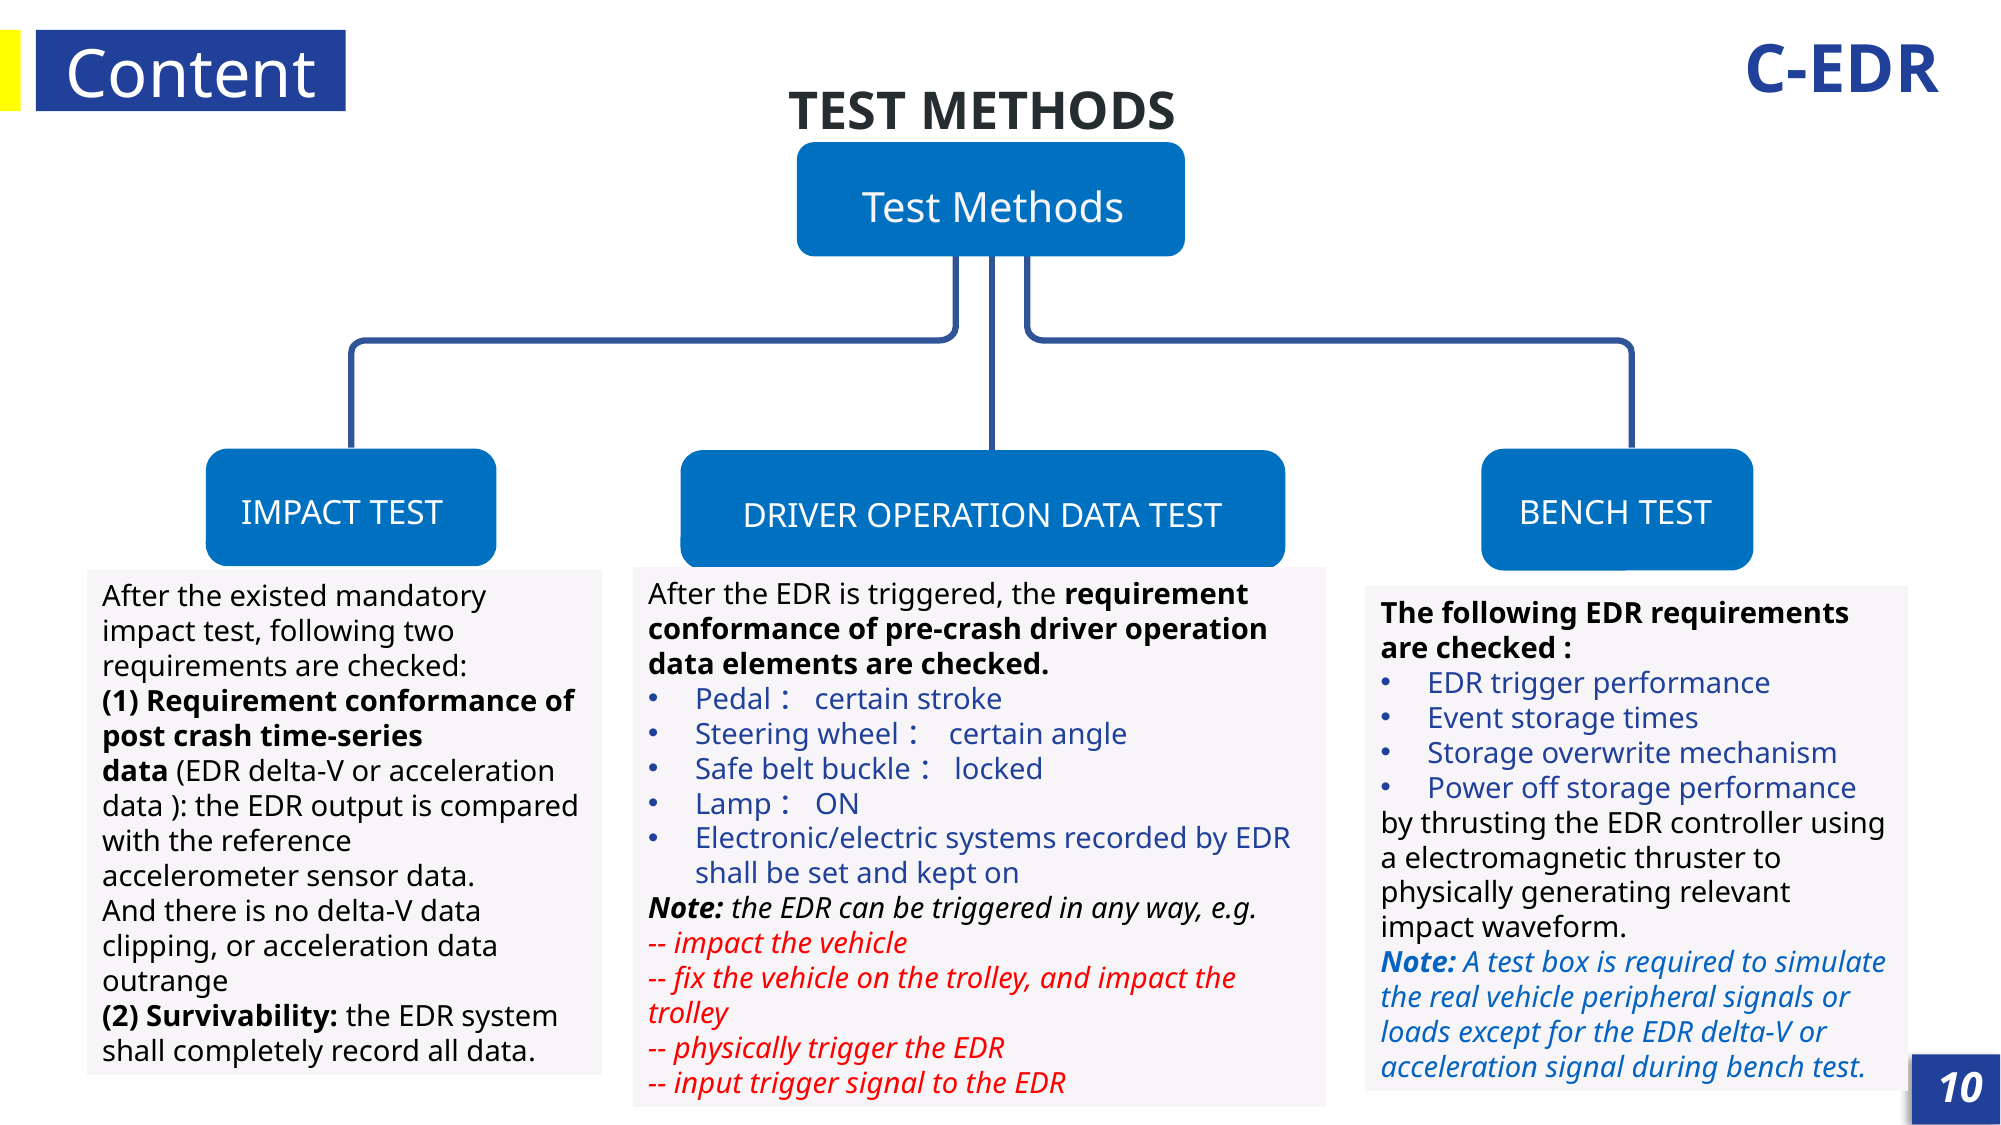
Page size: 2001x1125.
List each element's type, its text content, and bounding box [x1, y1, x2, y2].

text_box After the EDR is triggered, the requirement conformance of pre-crash driver operation data elements are checked. Pedal：certain stroke Steering wheel： certain angle Safe belt buckle：locked Lamp：ON Electronic/electric systems recorded by EDR shall be set and kept on Note: the EDR can be triggered in any way, e.g. -- impact the vehicle -- fix the vehicle on the trolley, and impact the trolley -- physically trigger the EDR -- input trigger signal to the EDR [633, 571, 1326, 1107]
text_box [0, 29, 346, 112]
text_box The following EDR requirements are checked : EDR trigger performance Event storage times Storage overwrite mechanism Power off storage performance by thrusting the EDR controller using a electromagnetic thruster to physically generating relevant impact waveform. Note: A test box is required to simulate the real vehicle peripheral signals or loads except for the EDR delta-V or acceleration signal during bench test. [1365, 586, 1908, 1091]
text_box TEST METHODS [784, 73, 1182, 142]
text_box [182, 142, 1754, 571]
slide_number 10 [1548, 1059, 1999, 1120]
text_box After the existed mandatory impact test, following two requirements are checked: (1) Requirement conformance of post crash time-series data (EDR delta-V or acceleration data ): the EDR output is compared with the reference accelerometer sensor data. And there is no delta-V data clipping, or acceleration data outrange (2) Survivability: the EDR system shall completely record all data. [87, 570, 602, 1075]
